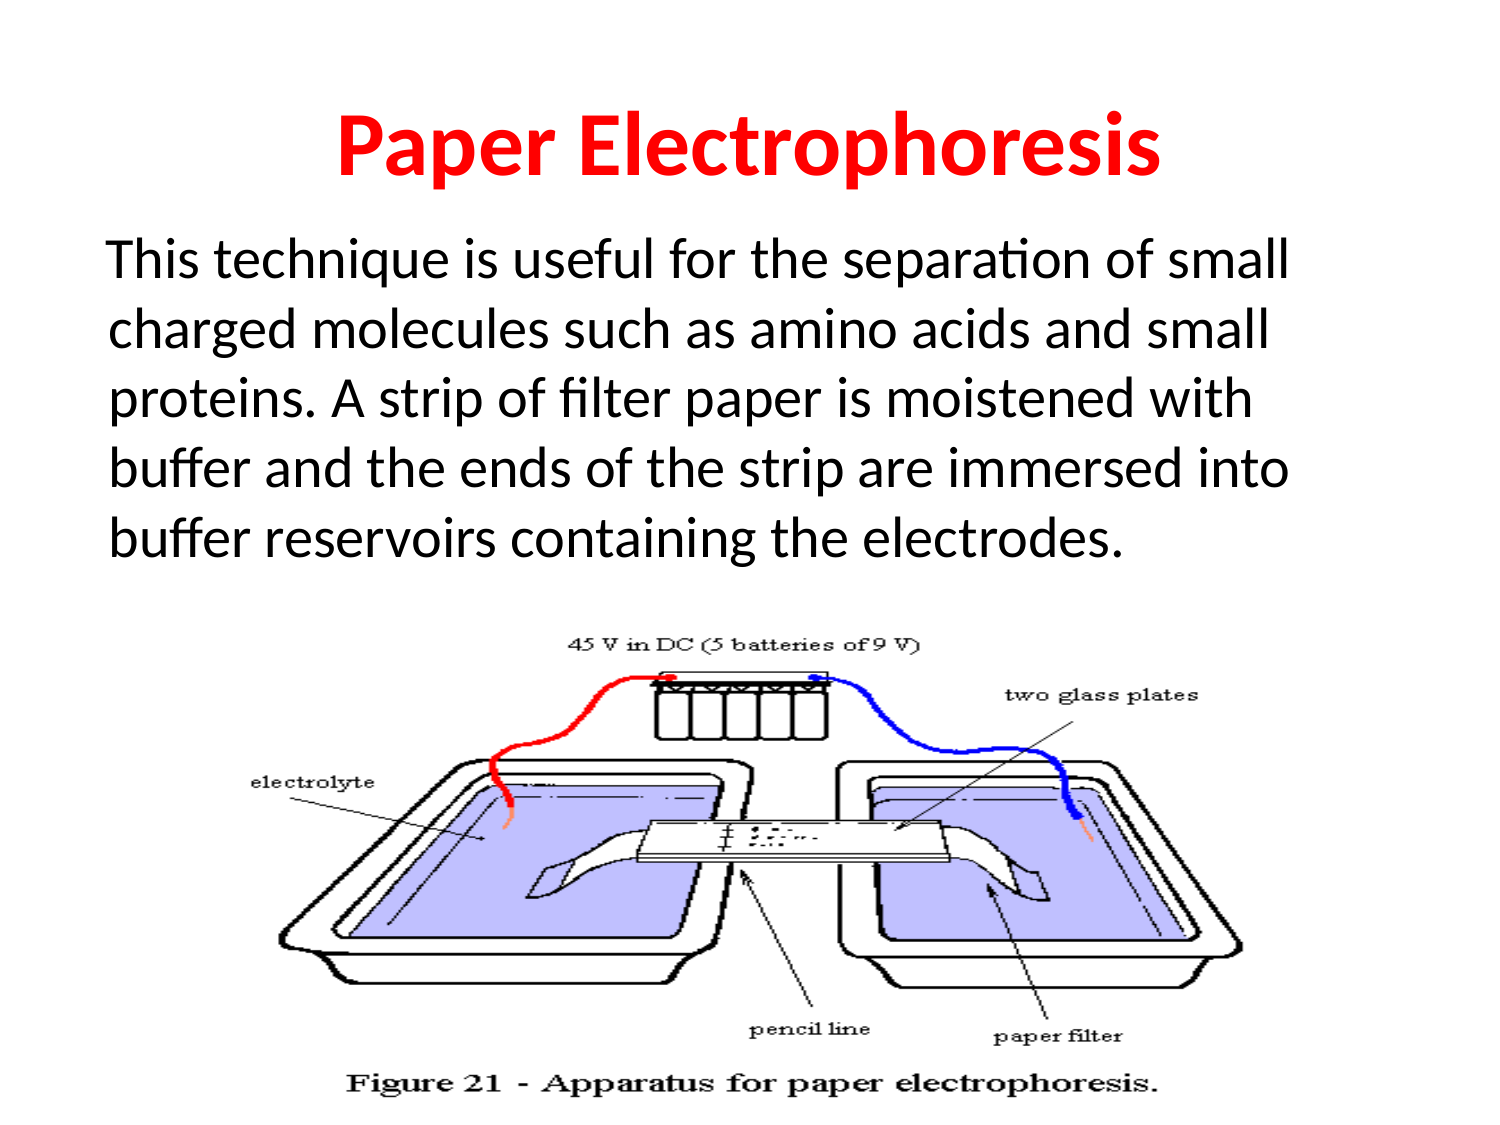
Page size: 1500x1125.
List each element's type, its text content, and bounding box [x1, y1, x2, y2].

title Paper Electrophoresis [75, 45, 1425, 212]
list This technique is useful for the separation of small charged molecules such as amino acids and small proteins. A strip of filter paper is moistened with buffer and the ends of the strip are immersed into buffer reservoirs containing the electrodes. [37, 212, 1425, 1040]
picture [224, 612, 1276, 1125]
